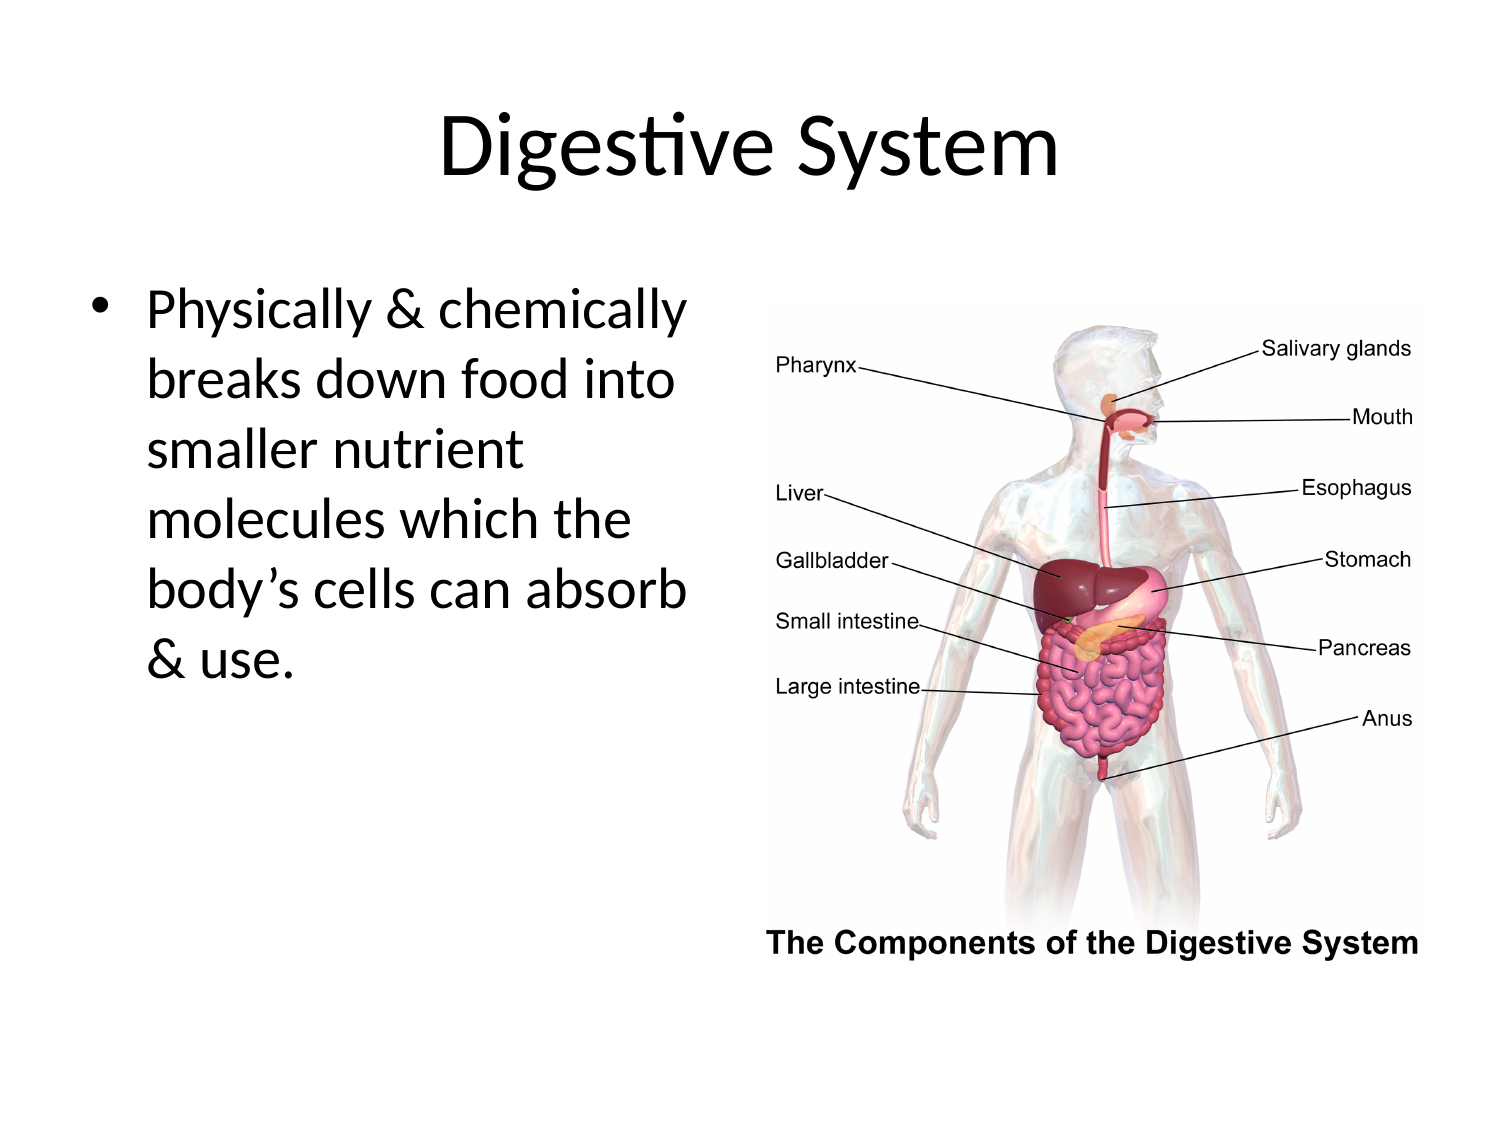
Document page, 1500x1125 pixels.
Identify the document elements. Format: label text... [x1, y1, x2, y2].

title Digestive System [75, 45, 1425, 233]
list Physically & chemically breaks down food into smaller nutrient molecules which the body’s cells can absorb & use. [75, 262, 738, 1005]
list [762, 262, 1426, 1006]
